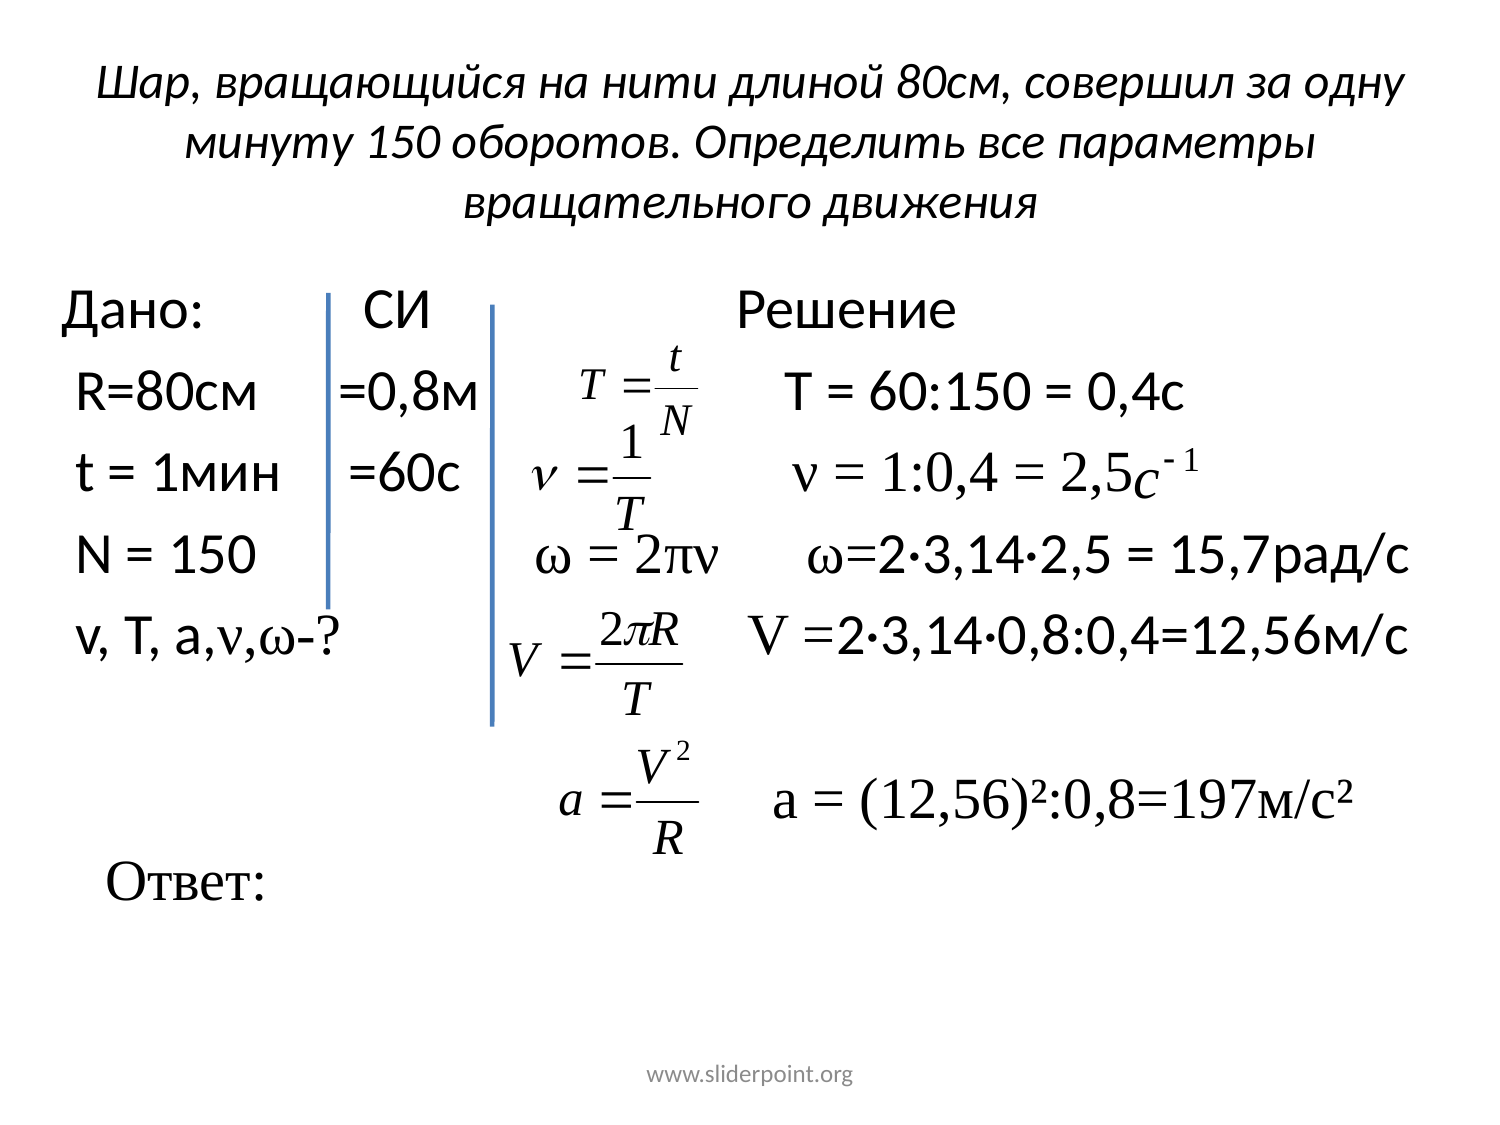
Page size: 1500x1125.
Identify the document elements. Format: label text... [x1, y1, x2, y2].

footer www.sliderpoint.org [512, 1042, 988, 1103]
title Шар, вращающийся на нити длиной 80см, совершил за одну минуту 150 оборотов. Определить все параметры вращательного движения [74, 44, 1426, 233]
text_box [550, 726, 707, 866]
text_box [527, 409, 663, 542]
list Дано: СИ Решение R=80cм =0,8м T = 60:150 = 0,4c t = 1мин =60с ν = 1:0,4 = 2,5 N = 150 ω = 2πν ω=2·3,14·2,5 = 15,7рад/с v, T, a,ν,ω-? V =2·3,14·0,8:0,4=12,56м/с a = (12,56)²:0,8=197м/с² Ответ: [46, 262, 1442, 1006]
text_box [1124, 433, 1210, 514]
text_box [573, 327, 707, 446]
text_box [503, 597, 692, 727]
